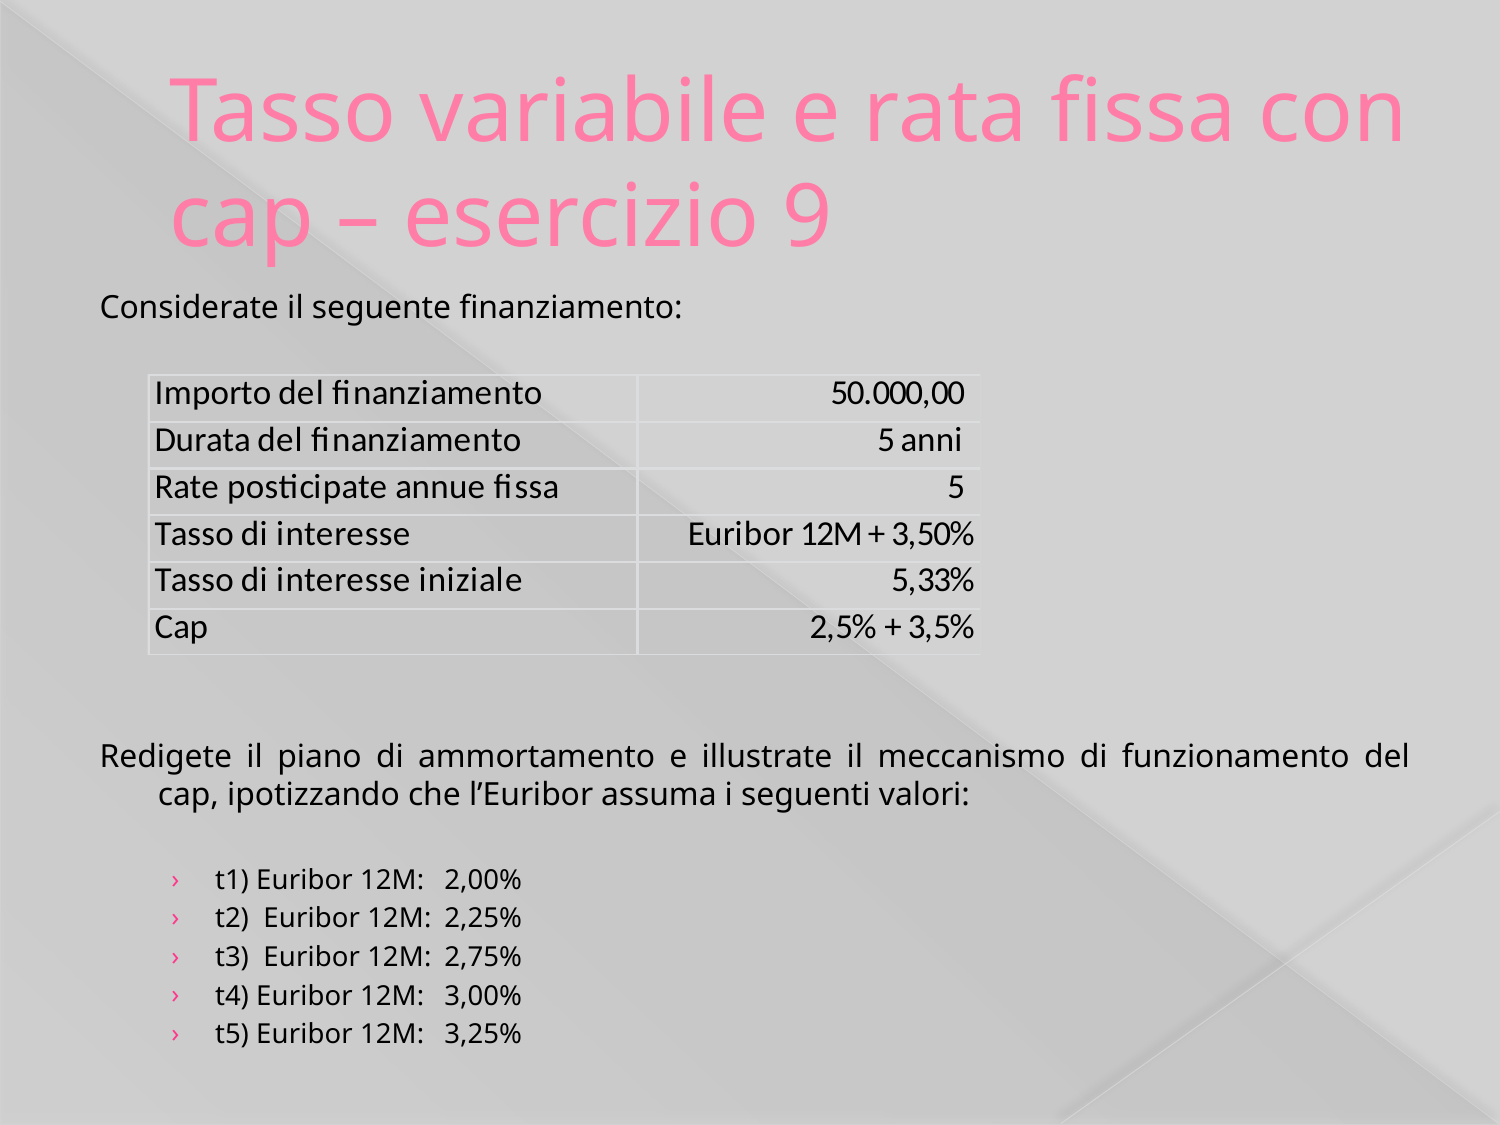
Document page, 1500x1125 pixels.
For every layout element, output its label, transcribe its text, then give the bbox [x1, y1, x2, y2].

picture [147, 373, 983, 658]
list Considerate il seguente finanziamento: Redigete il piano di ammortamento e illustrate il meccanismo di funzionamento del cap, ipotizzando che l’Euribor assuma i seguenti valori: t1) Euribor 12M: 2,00% t2) Euribor 12M: 2,25% t3) Euribor 12M: 2,75% t4) Euribor 12M: 3,00% t5) Euribor 12M: 3,25% [75, 278, 1425, 1059]
title Tasso variabile e rata fissa con cap – esercizio 9 [75, 43, 1425, 274]
